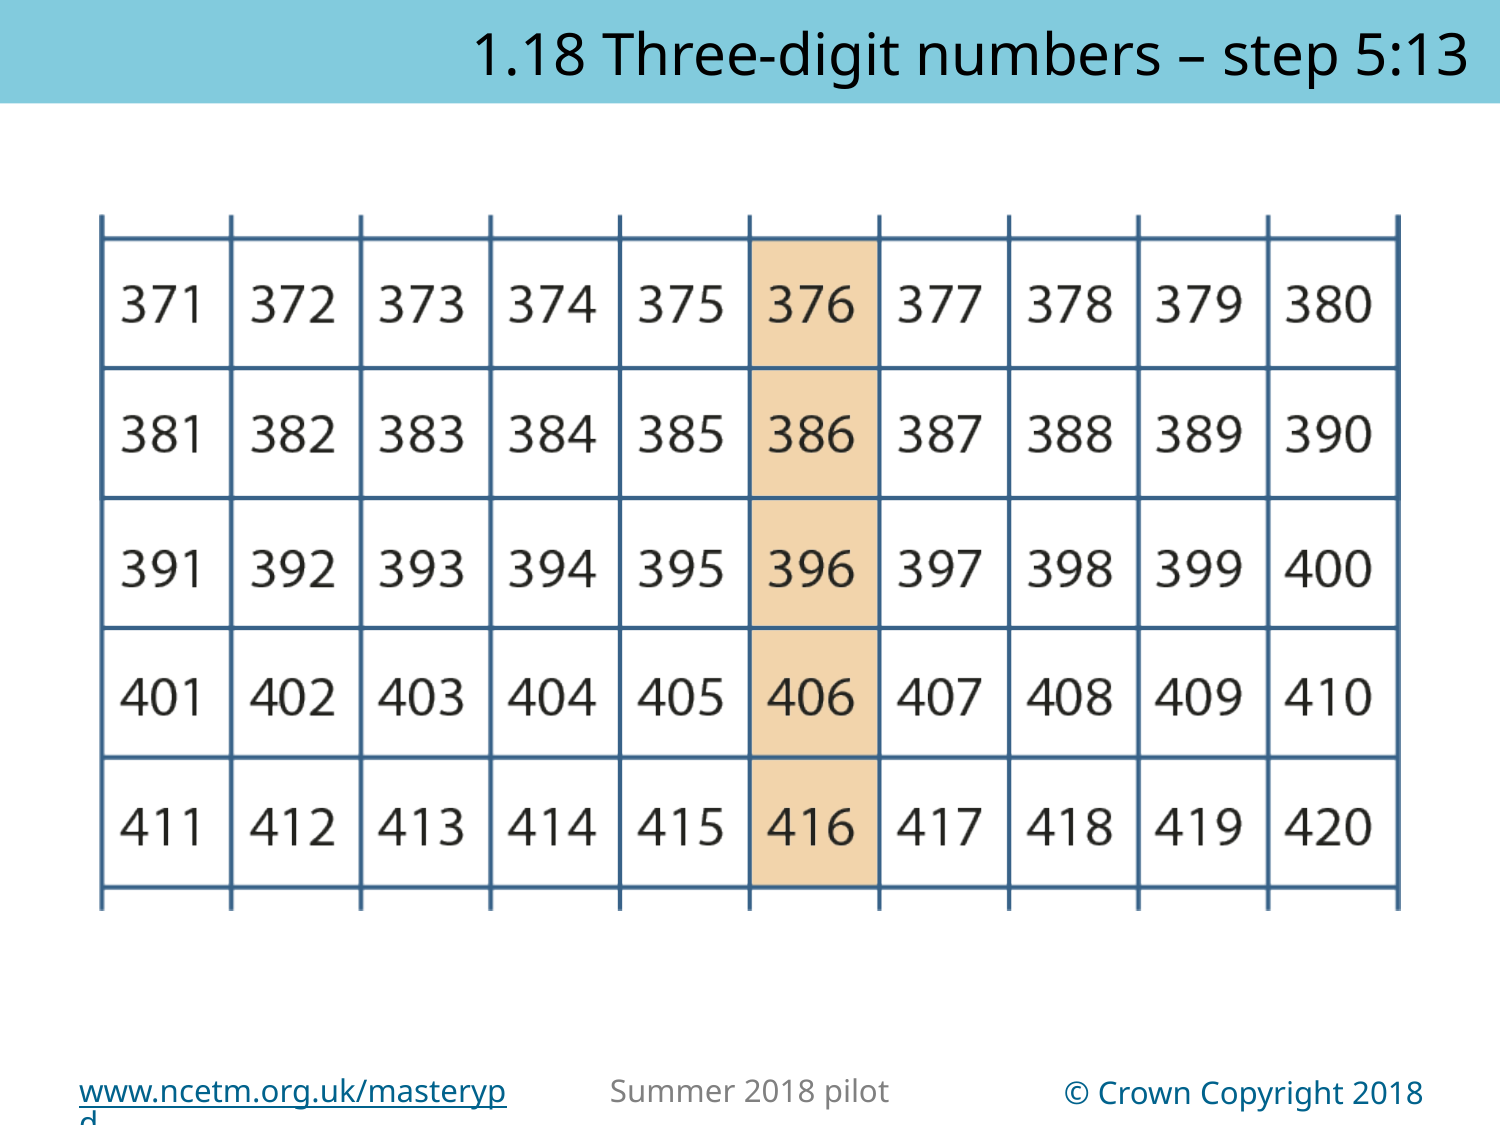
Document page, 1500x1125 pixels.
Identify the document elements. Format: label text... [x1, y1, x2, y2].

list 1.18 Three-digit numbers – step 5:13 [0, 0, 1500, 104]
picture [98, 214, 1402, 911]
